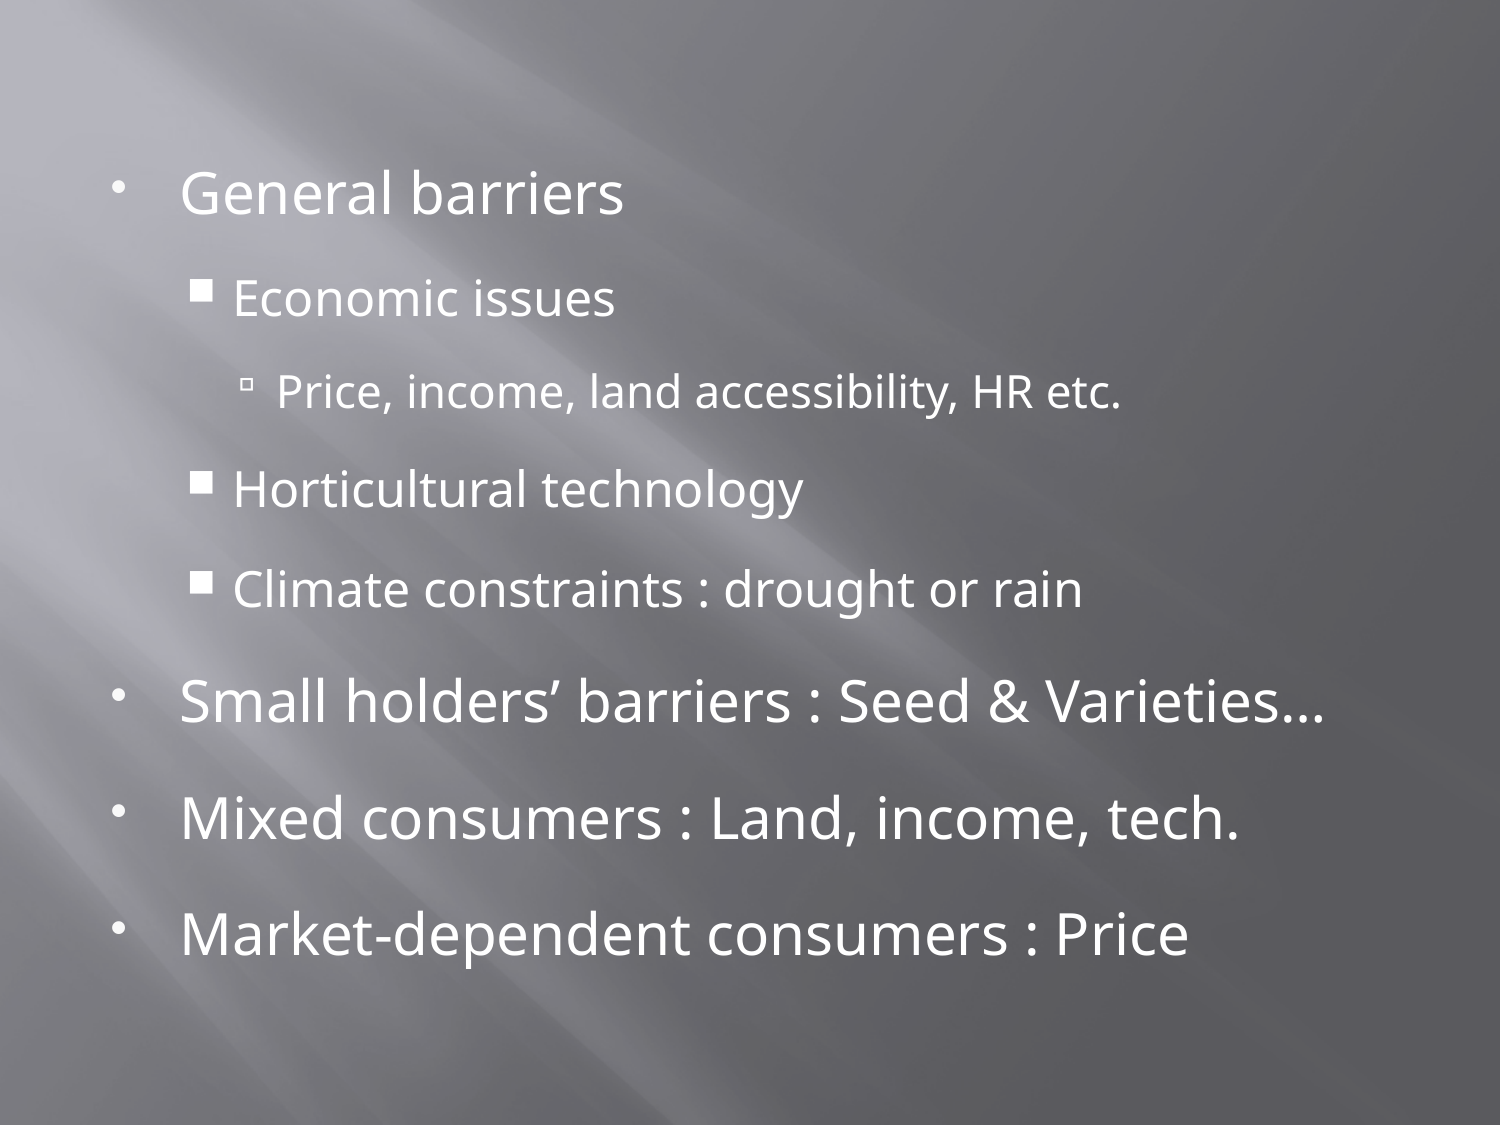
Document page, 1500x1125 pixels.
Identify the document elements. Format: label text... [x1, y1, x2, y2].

list General barriers Economic issues Price, income, land accessibility, HR etc. Horticultural technology Climate constraints : drought or rain Small holders’ barriers : Seed & Varieties… Mixed consumers : Land, income, tech. Market-dependent consumers : Price [75, 113, 1425, 1035]
